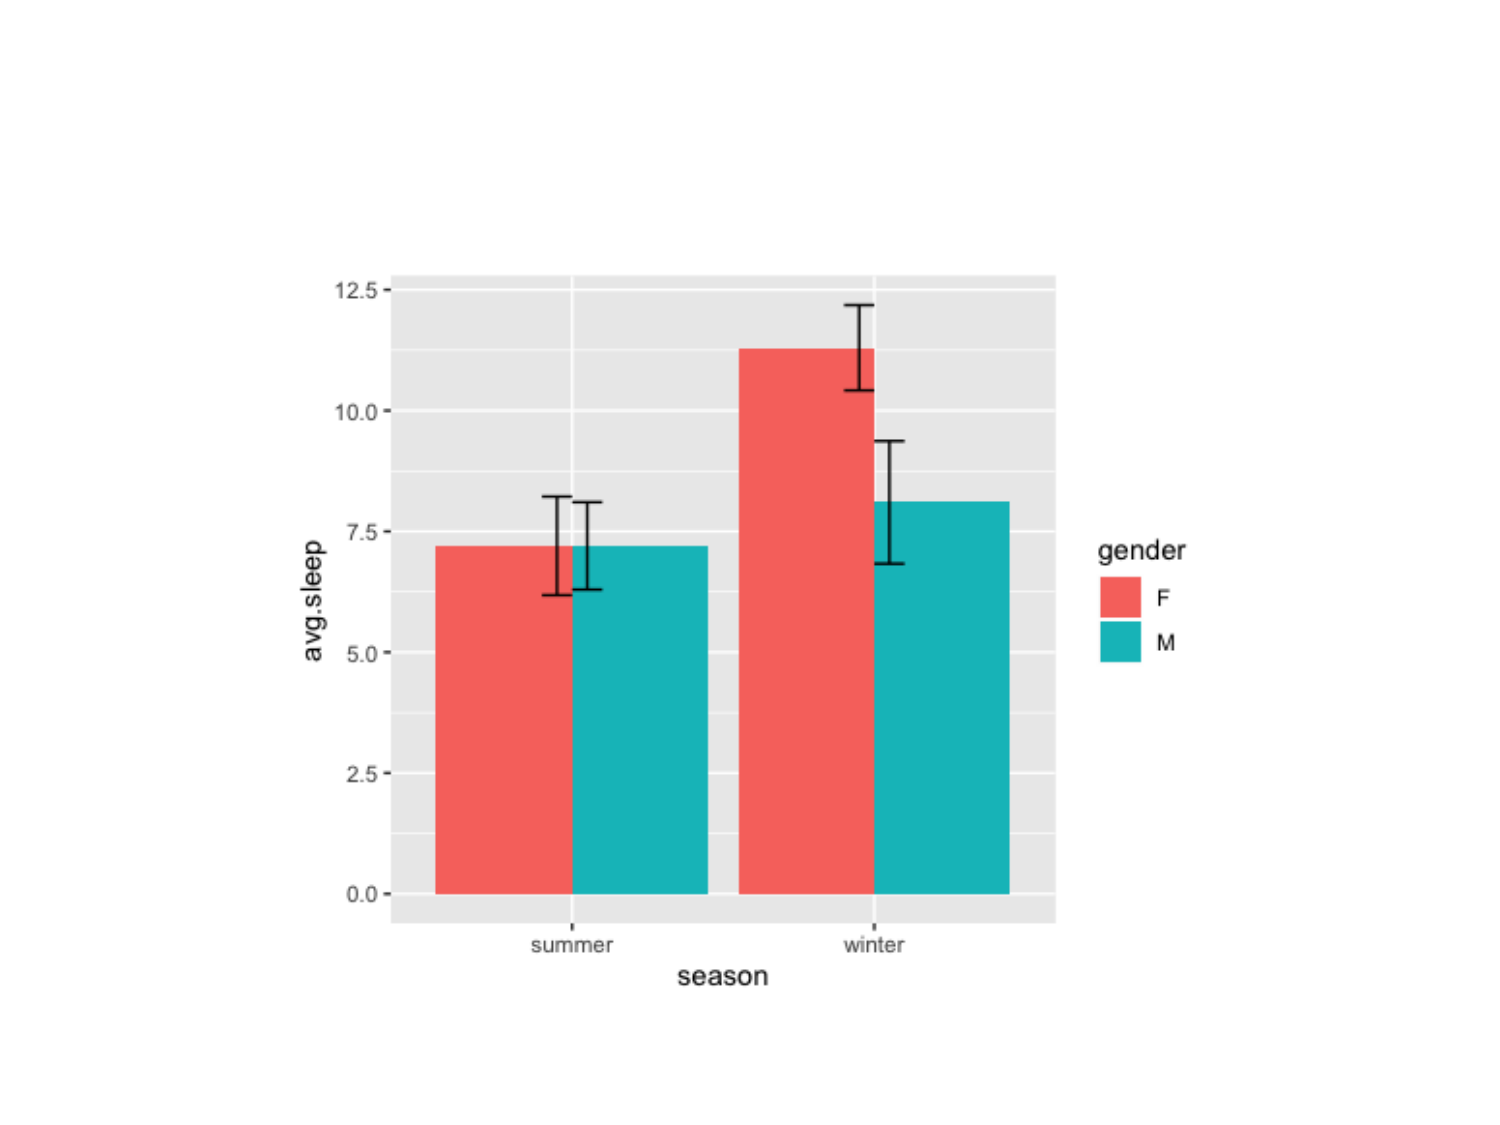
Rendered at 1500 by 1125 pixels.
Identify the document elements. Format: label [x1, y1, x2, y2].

picture [287, 262, 1215, 1005]
